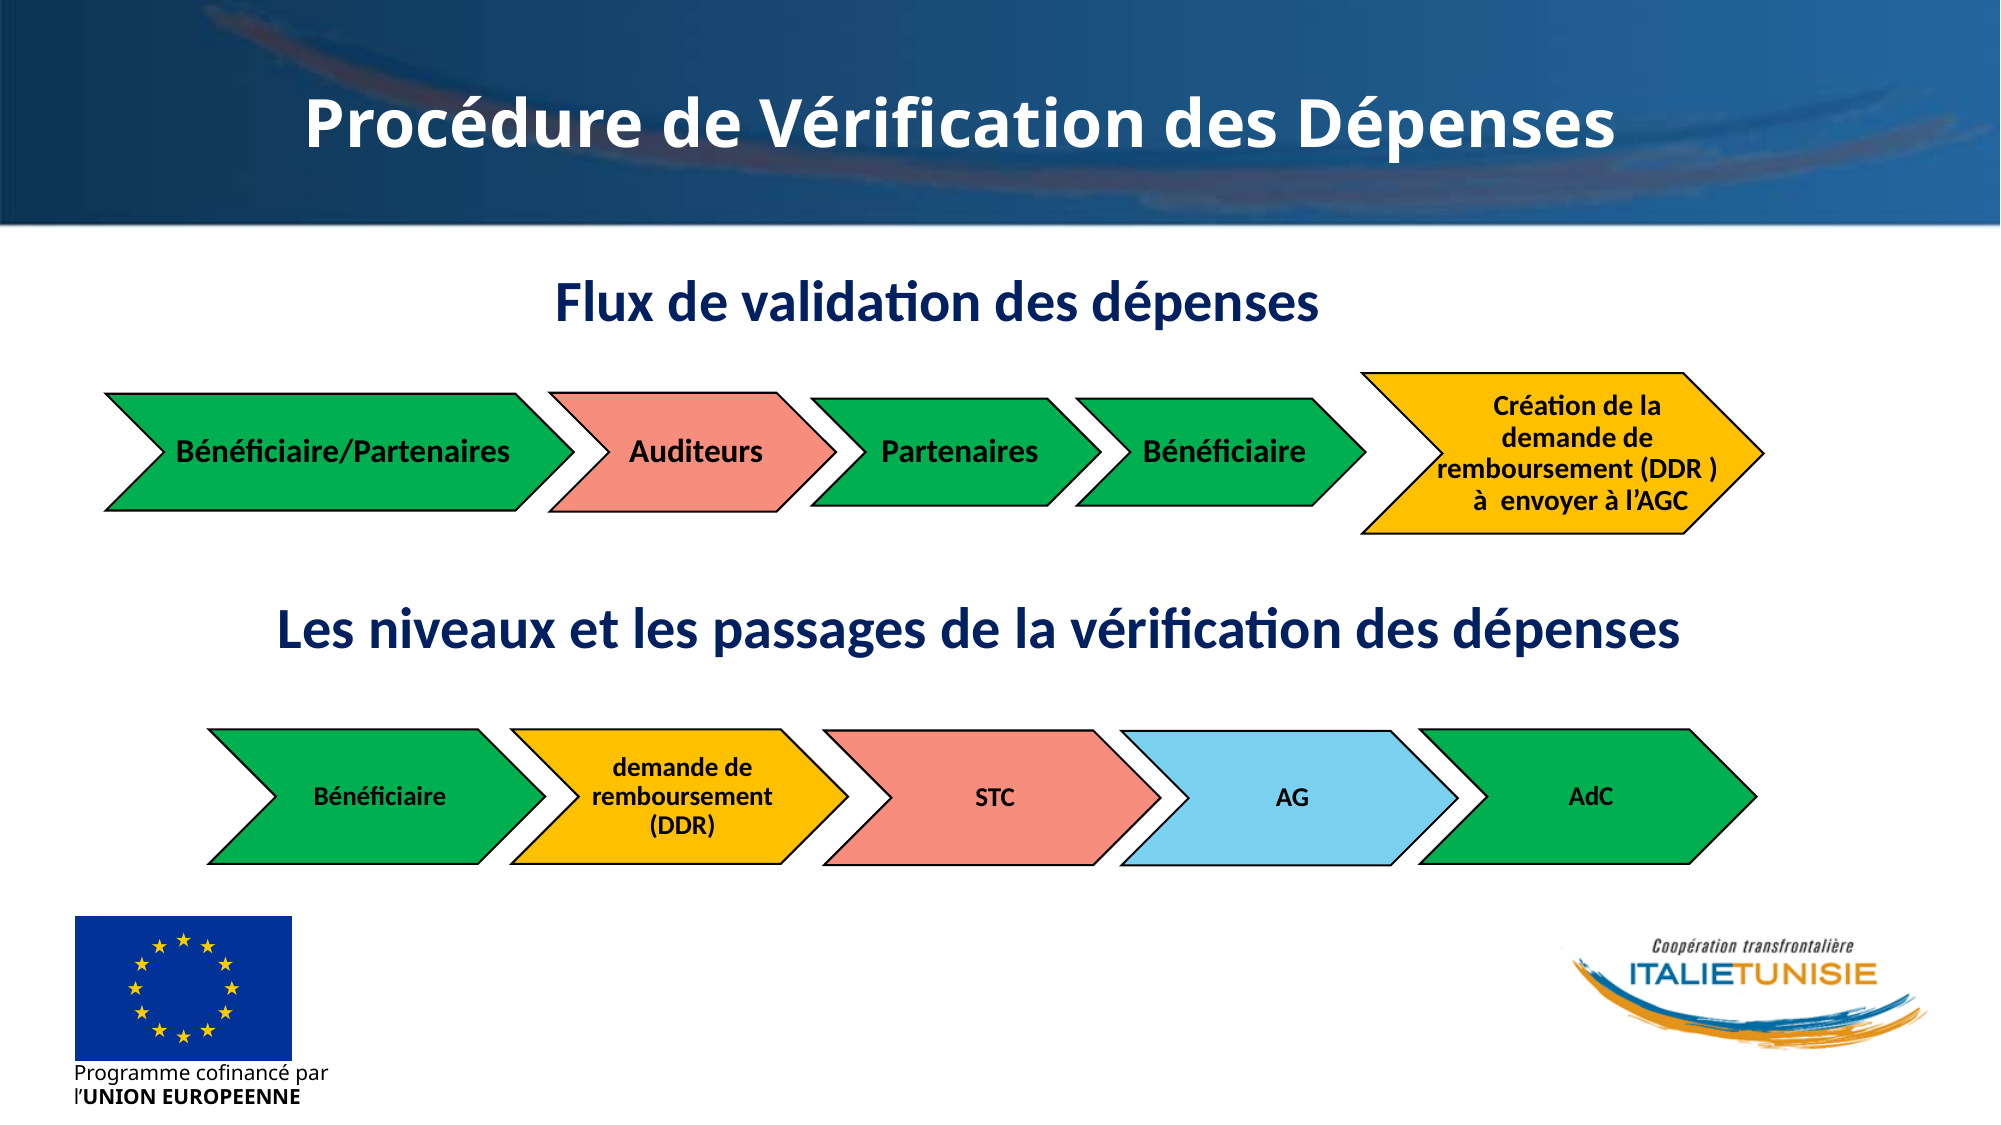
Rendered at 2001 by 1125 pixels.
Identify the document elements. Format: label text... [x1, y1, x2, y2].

list Flux de validation des dépenses [310, 263, 1565, 352]
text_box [105, 342, 1367, 562]
text_box Les niveaux et les passages de la vérification des dépenses [229, 590, 1743, 649]
picture [1559, 894, 1942, 1085]
picture [0, 0, 2000, 229]
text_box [208, 649, 1757, 944]
picture [75, 916, 292, 1061]
title Procédure de Vérification des Dépenses [288, 82, 1648, 208]
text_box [1362, 373, 1764, 534]
